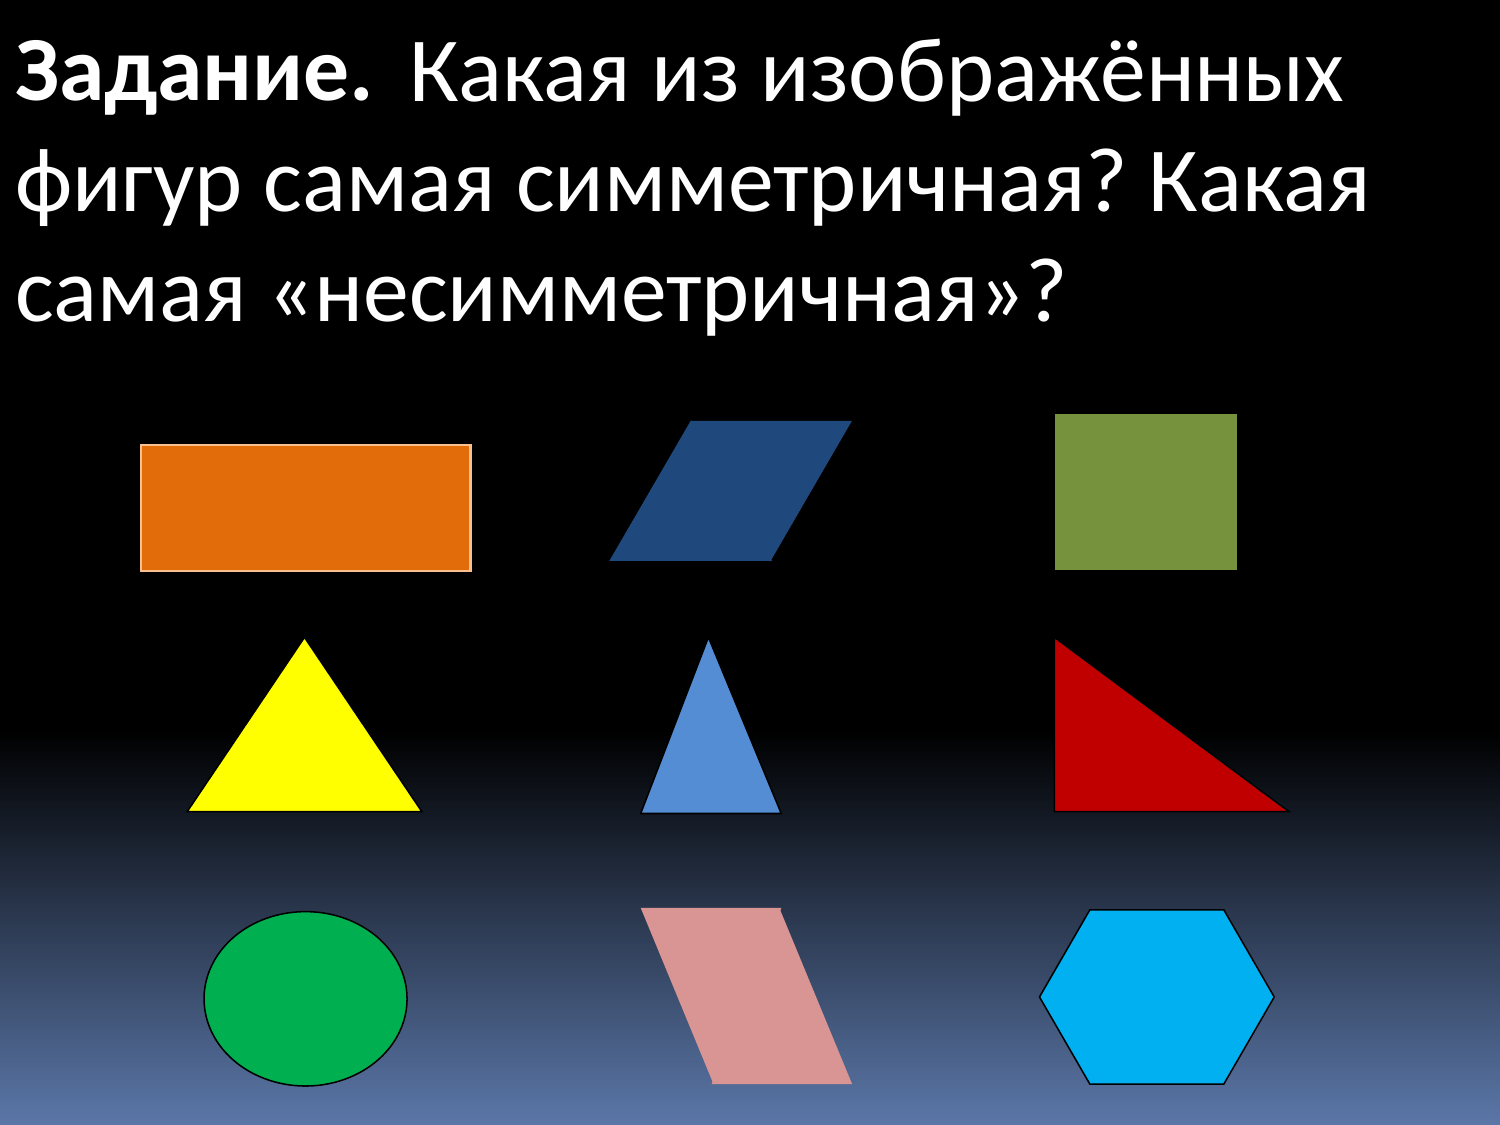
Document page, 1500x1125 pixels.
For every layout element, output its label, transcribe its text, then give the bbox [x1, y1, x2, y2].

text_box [608, 374, 822, 562]
text_box Какая из изображённых фигур самая симметричная? Какая самая «несимметричная»? [0, 1, 1500, 392]
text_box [140, 412, 1290, 1087]
